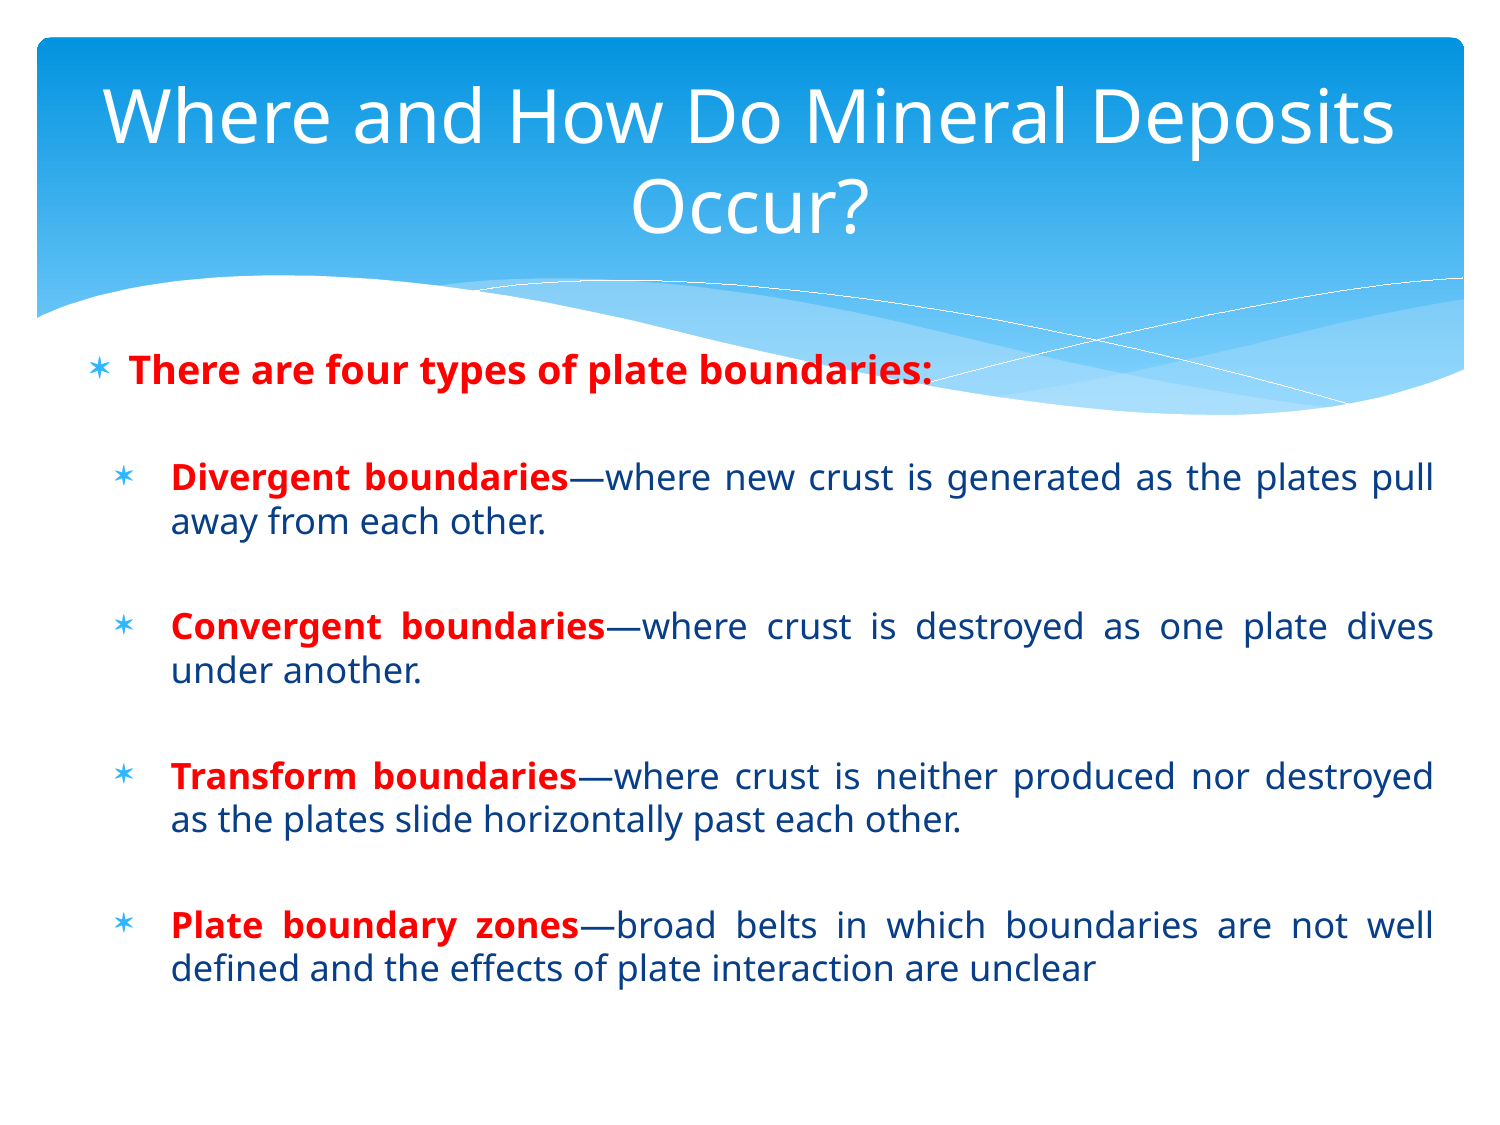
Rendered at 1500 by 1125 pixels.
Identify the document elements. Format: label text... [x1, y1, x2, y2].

title Where and How Do Mineral Deposits Occur? [75, 55, 1425, 261]
list There are four types of plate boundaries: Divergent boundaries—where new crust is generated as the plates pull away from each other. Convergent boundaries—where crust is destroyed as one plate dives under another. Transform boundaries—where crust is neither produced nor destroyed as the plates slide horizontally past each other. Plate boundary zones—broad belts in which boundaries are not well defined and the effects of plate interaction are unclear [75, 337, 1450, 1000]
